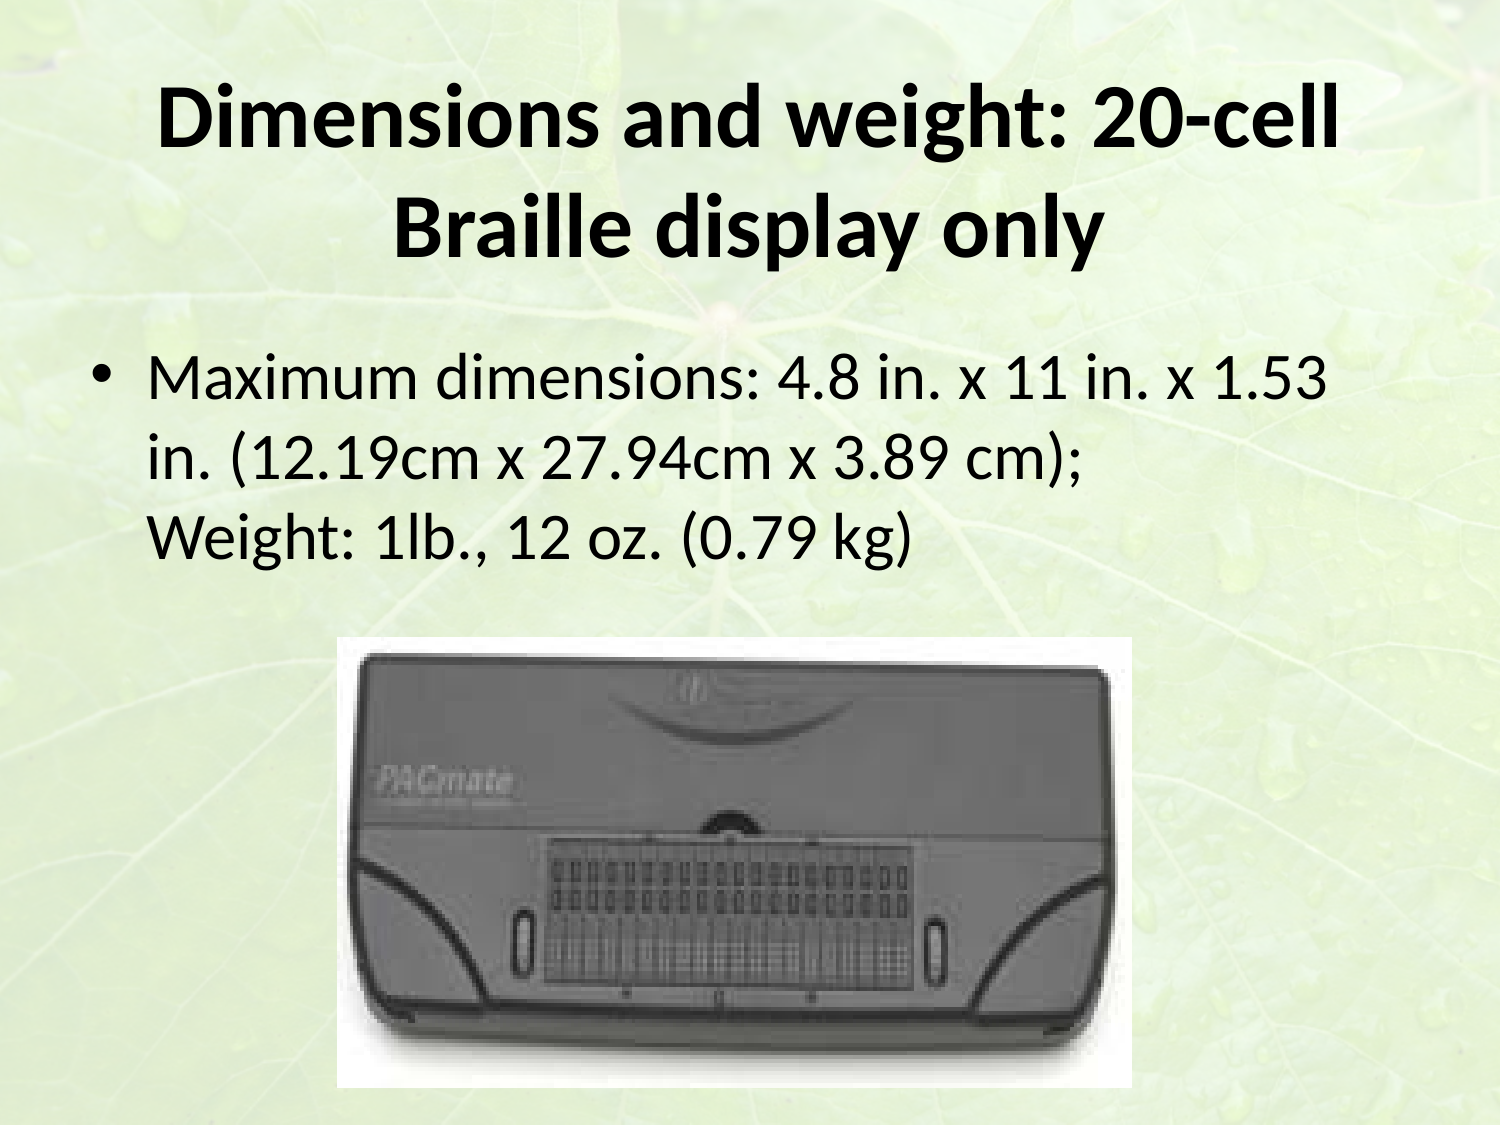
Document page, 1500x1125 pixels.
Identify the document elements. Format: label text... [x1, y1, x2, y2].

picture [337, 637, 1132, 1088]
title Dimensions and weight: 20-cell Braille display only [75, 45, 1425, 288]
list Maximum dimensions: 4.8 in. x 11 in. x 1.53 in. (12.19cm x 27.94cm x 3.89 cm); Weight: 1lb., 12 oz. (0.79 kg) [75, 324, 1425, 1005]
